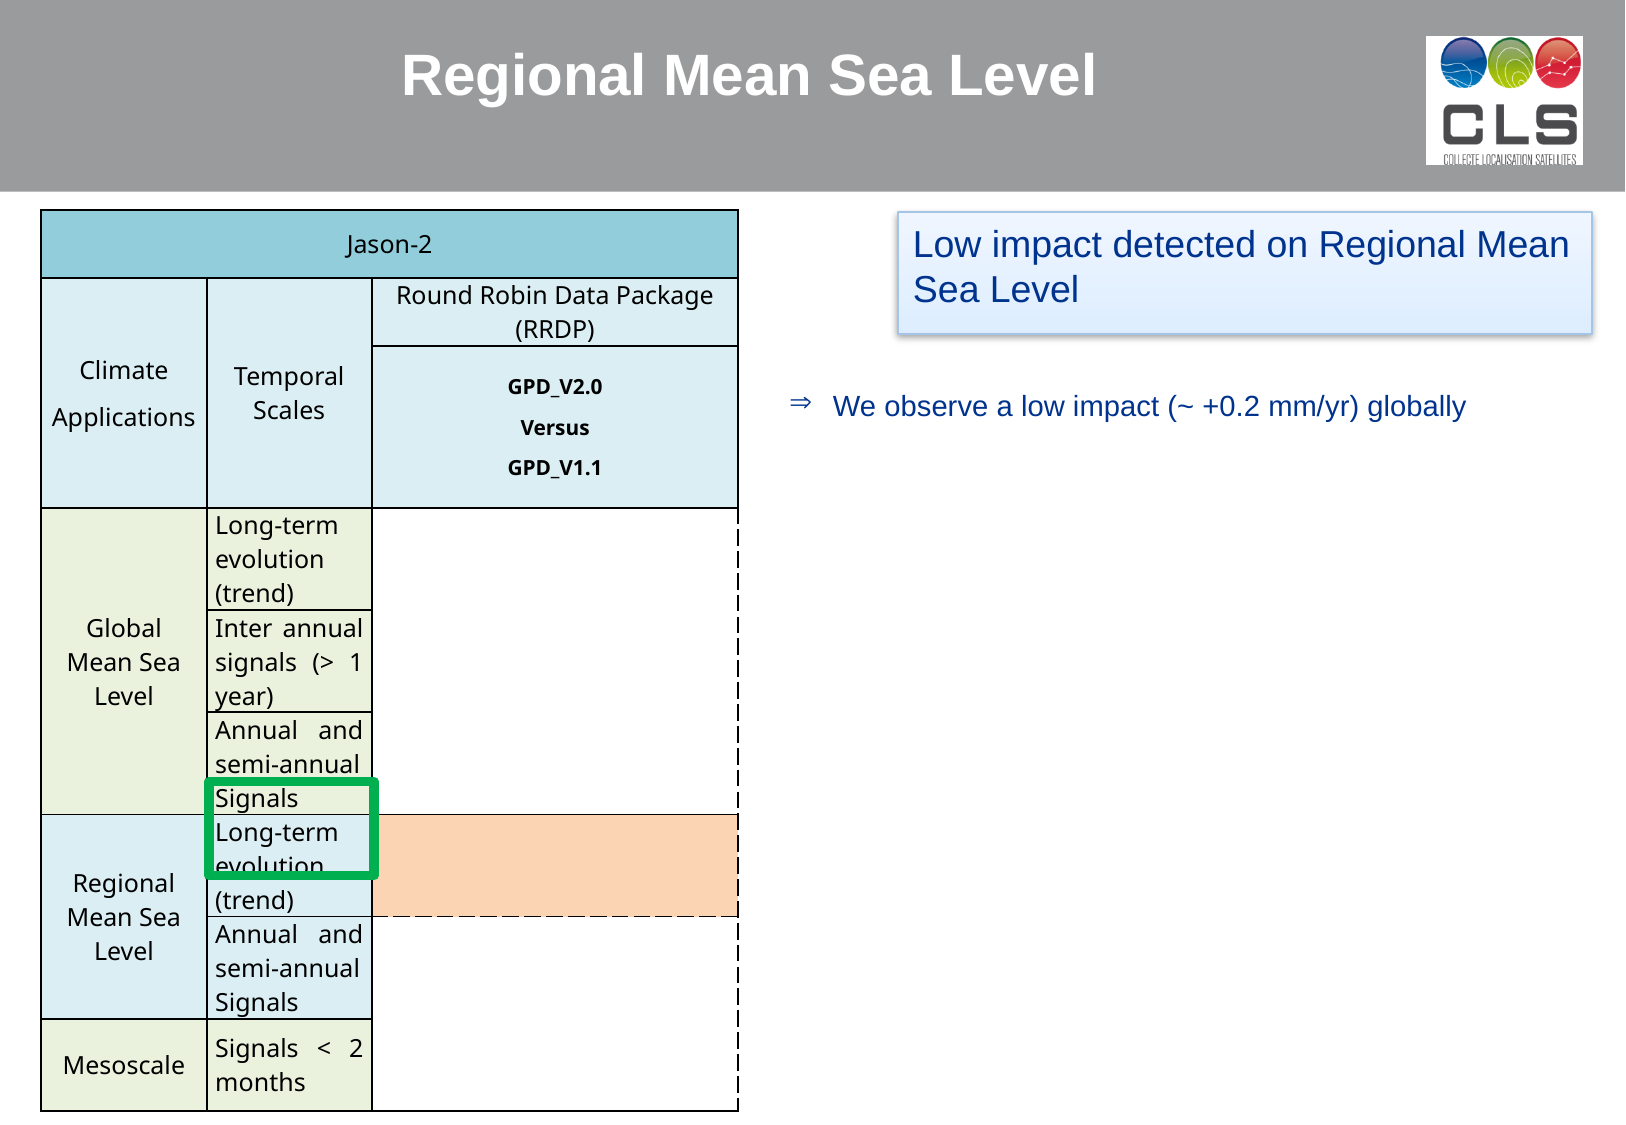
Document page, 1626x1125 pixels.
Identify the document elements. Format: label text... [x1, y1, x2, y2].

text_box Low impact detected on Regional Mean Sea Level [897, 211, 1593, 335]
table_cell Regional Mean Sea Level [42, 815, 206, 1018]
table_cell Annual and semi-annual Signals [208, 917, 371, 1018]
table_cell Temporal Scales [208, 279, 371, 507]
text_box We observe a low impact (~ +0.2 mm/yr) globally [774, 379, 1575, 430]
picture [1426, 36, 1583, 165]
table_cell Long-term evolution (trend) [208, 509, 371, 609]
table_cell Global Mean Sea Level [42, 509, 206, 814]
table_cell GPD_V2.0 Versus GPD_V1.1 [373, 347, 737, 507]
table_cell Mesoscale [42, 1020, 206, 1110]
table_cell Climate Applications [42, 279, 206, 507]
table_cell [373, 815, 738, 917]
table_cell [373, 509, 738, 814]
table_cell [373, 917, 738, 1110]
table_cell Annual and semi-annual Signals [208, 713, 371, 779]
text_box [207, 779, 376, 878]
text_box Regional Mean Sea Level [386, 40, 1162, 119]
table_cell Round Robin Data Package (RRDP) [373, 279, 737, 345]
table_cell Inter annual signals (> 1 year) [208, 611, 371, 711]
table_cell Long-term evolution (trend) [208, 878, 371, 916]
table_header Jason-2 [42, 211, 737, 277]
table_cell Signals < 2 months [208, 1020, 371, 1110]
